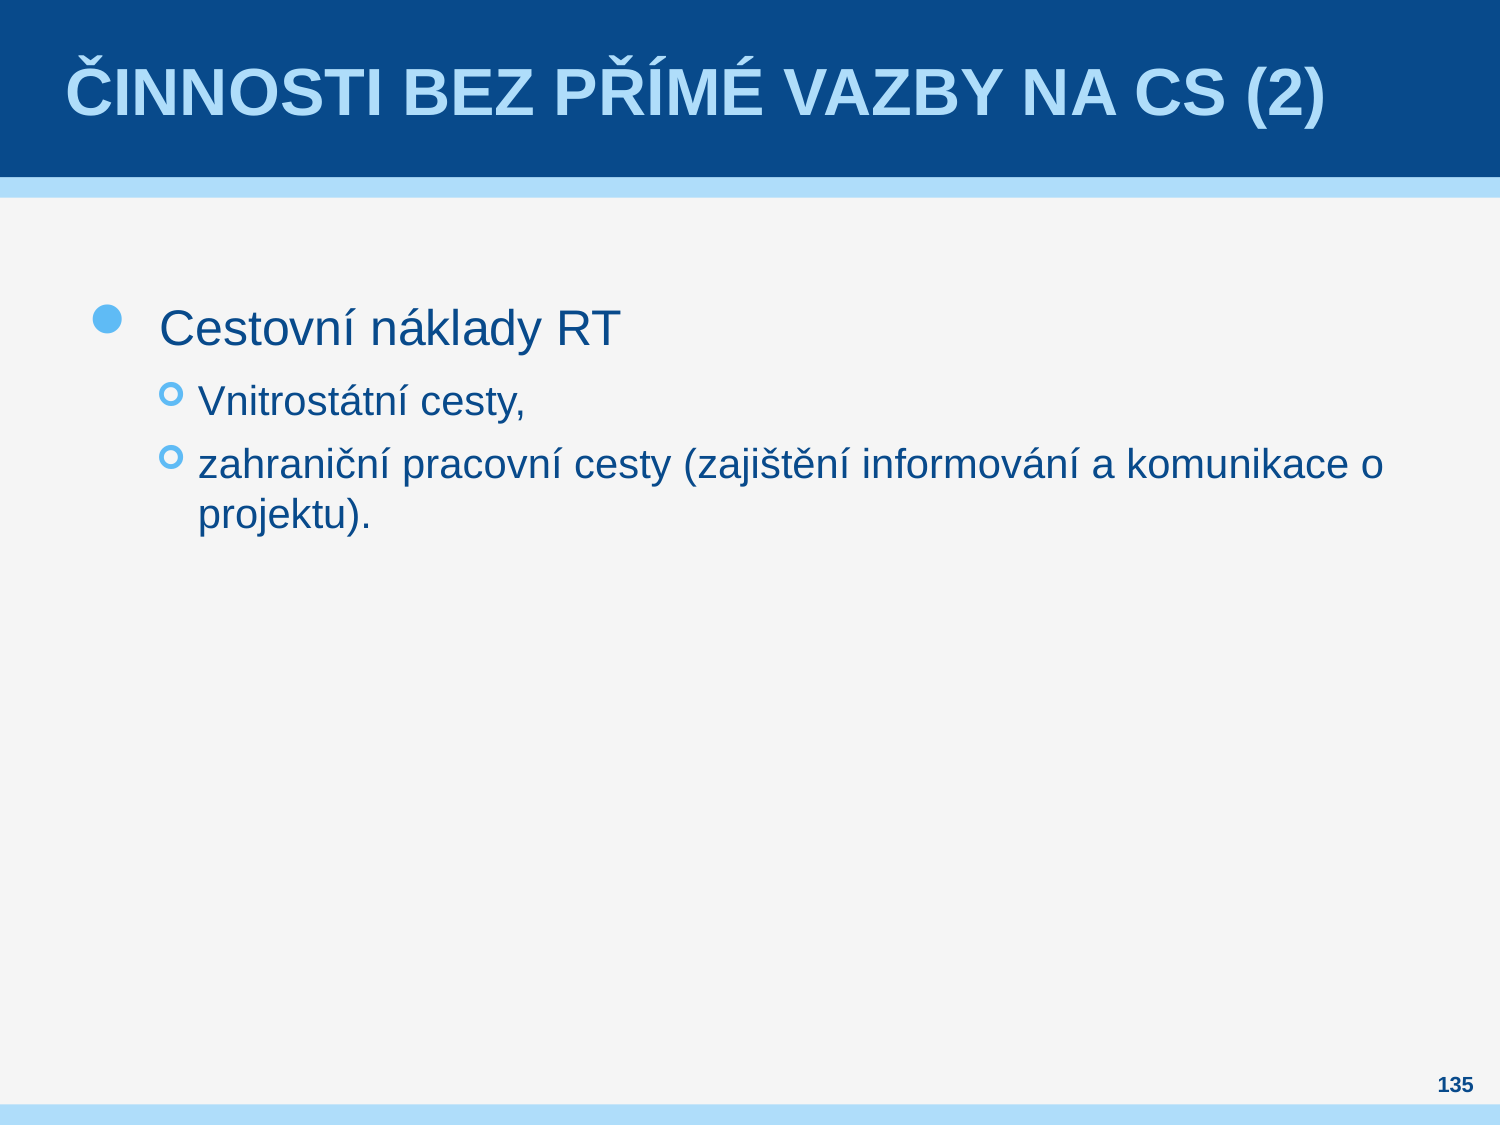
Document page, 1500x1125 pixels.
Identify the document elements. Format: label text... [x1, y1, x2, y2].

slide_number 135 [1417, 1068, 1495, 1099]
list Cestovní náklady RT Vnitrostátní cesty, zahraniční pracovní cesty (zajištění informování a komunikace o projektu). [88, 295, 1412, 1004]
title Činnosti bez přímé vazby na cs (2) [59, 0, 1441, 178]
